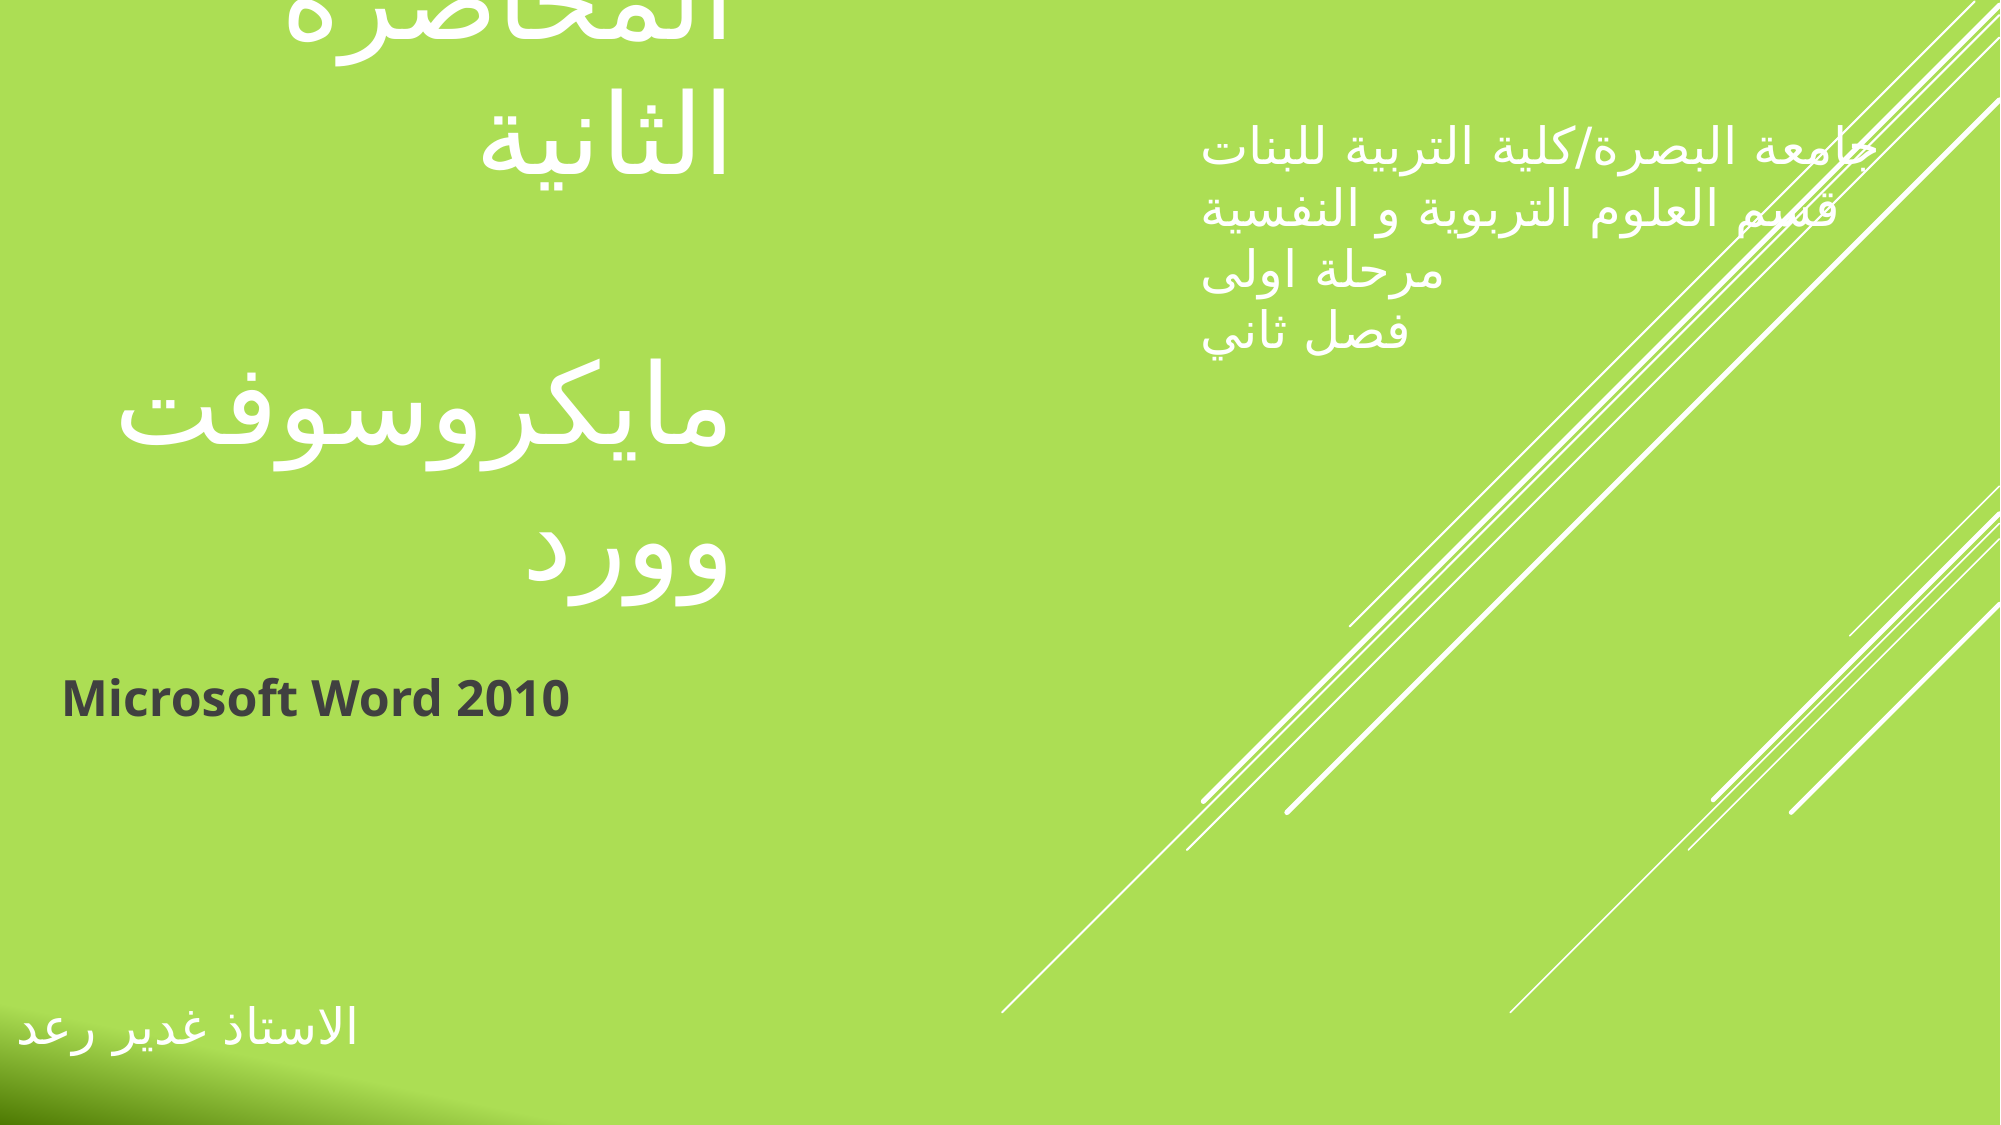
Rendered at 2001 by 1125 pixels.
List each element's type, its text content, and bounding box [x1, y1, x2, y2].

text_box جامعة البصرة/كلية التربية للبنات قسم العلوم التربوية و النفسية مرحلة اولى فصل ثاني [1185, 27, 1903, 367]
title المحاضرة الثانية مايكروسوفت وورد [0, 307, 750, 610]
subtitle الاستاذ غدير رعد [0, 951, 375, 1125]
text_box Microsoft Word 2010 [0, 659, 665, 735]
